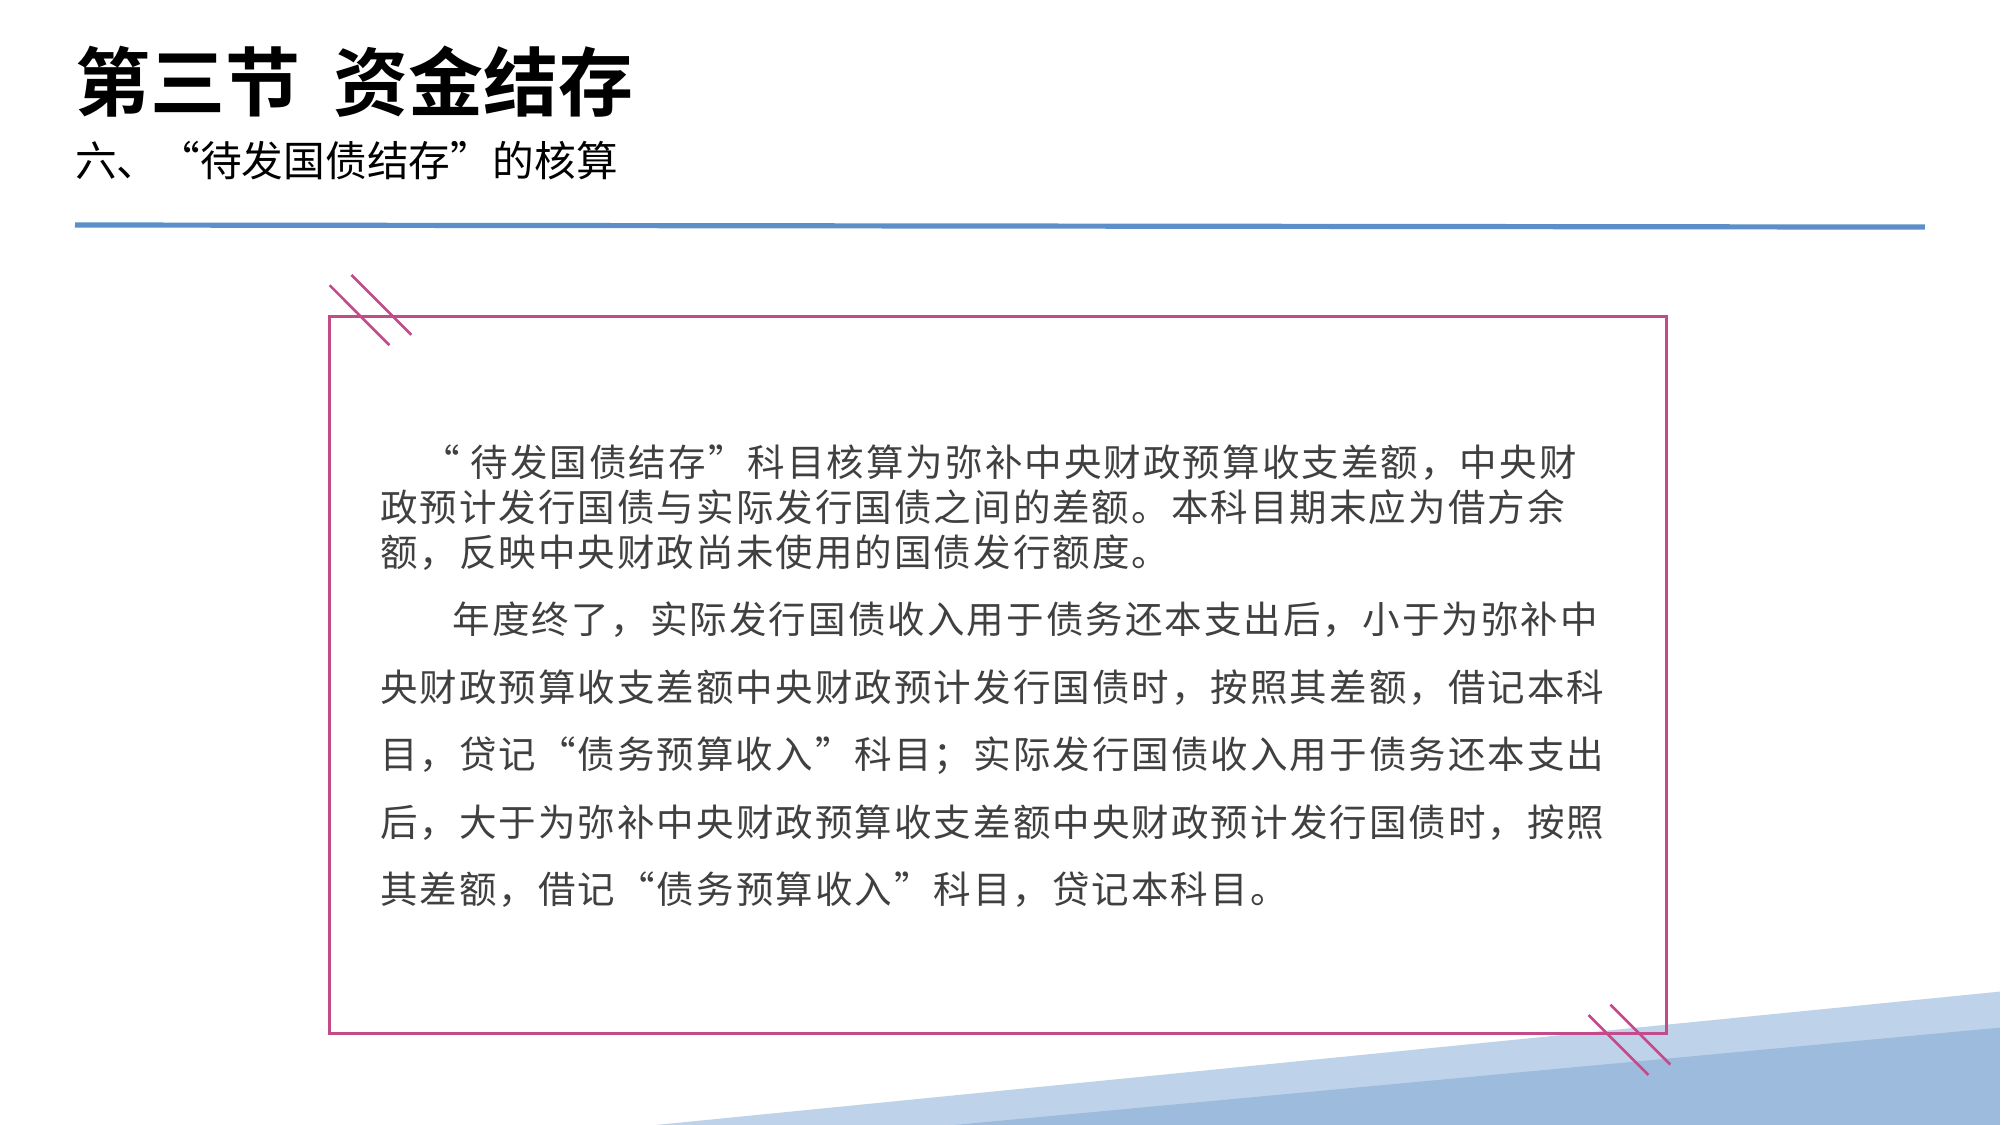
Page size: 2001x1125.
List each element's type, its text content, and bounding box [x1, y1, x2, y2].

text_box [329, 285, 390, 346]
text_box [74, 224, 1925, 228]
text_box “待发国债结存”科目核算为弥补中央财政预算收支差额，中央财政预计发行国债与实际发行国债之间的差额。本科目期末应为借方余额，反映中央财政尚未使用的国债发行额度。 年度终了，实际发行国债收入用于债务还本支出后，小于为弥补中央财政预算收支差额中央财政预计发行国债时，按照其差额，借记本科目，贷记“债务预算收入”科目；实际发行国债收入用于债务还本支出后，大于为弥补中央财政预算收支差额中央财政预计发行国债时，按照其差额，借记“债务预算收入”科目，贷记本科目。 [369, 351, 1627, 998]
text_box 六、“待发国债结存”的核算 [75, 124, 1925, 200]
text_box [1610, 1004, 1671, 1065]
text_box [328, 316, 1668, 1034]
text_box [656, 991, 2000, 1125]
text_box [1588, 1015, 1649, 1075]
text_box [351, 274, 412, 335]
text_box 第三节 资金结存 [75, 24, 1925, 124]
